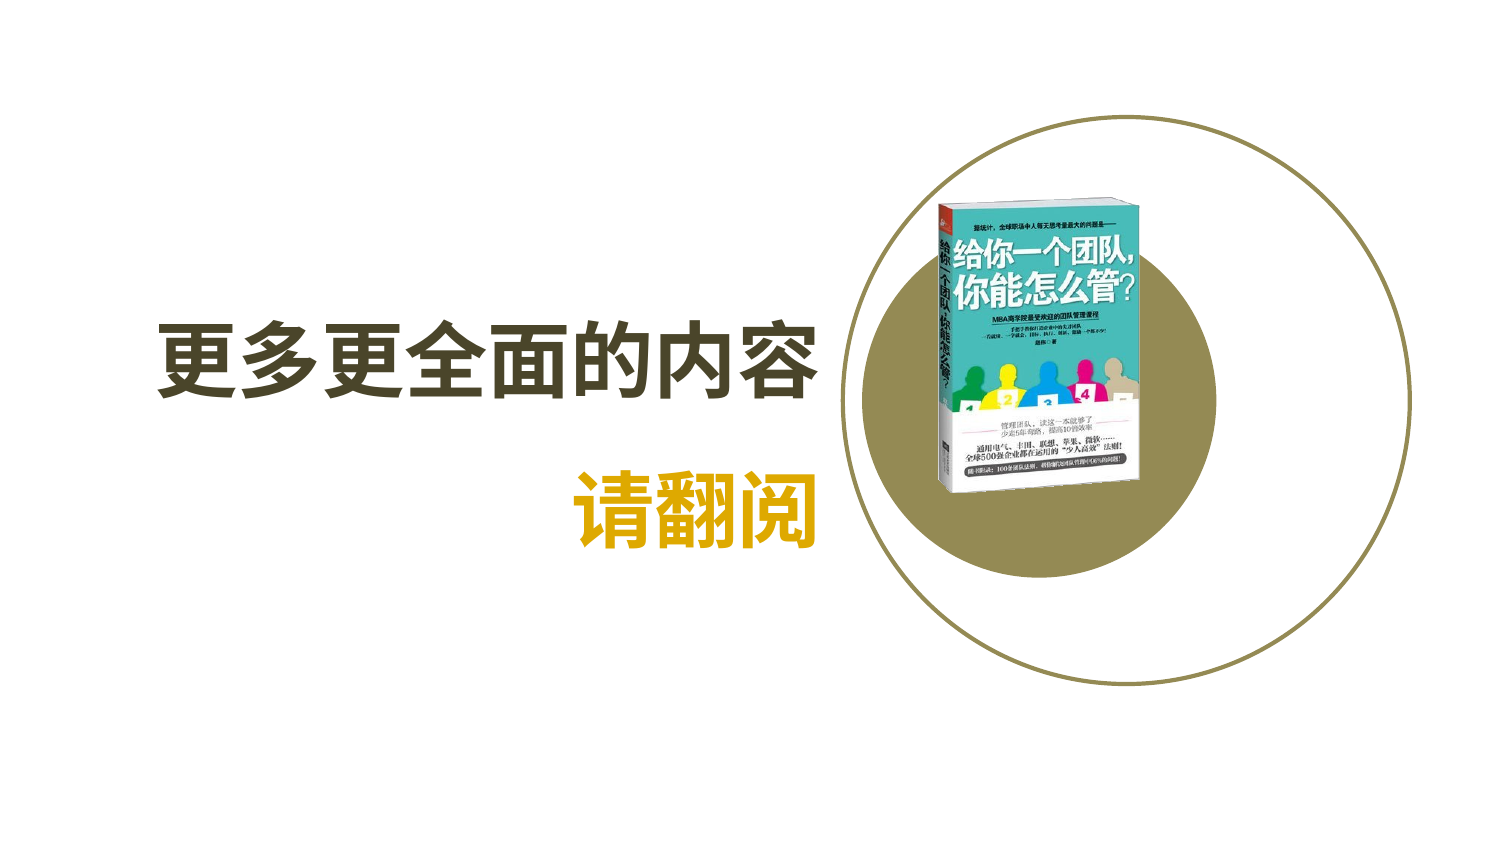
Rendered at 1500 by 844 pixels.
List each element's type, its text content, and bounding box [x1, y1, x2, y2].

picture [938, 197, 1140, 493]
text_box [840, 114, 1412, 687]
text_box 更多更全面的内容 请翻阅 [139, 250, 836, 566]
